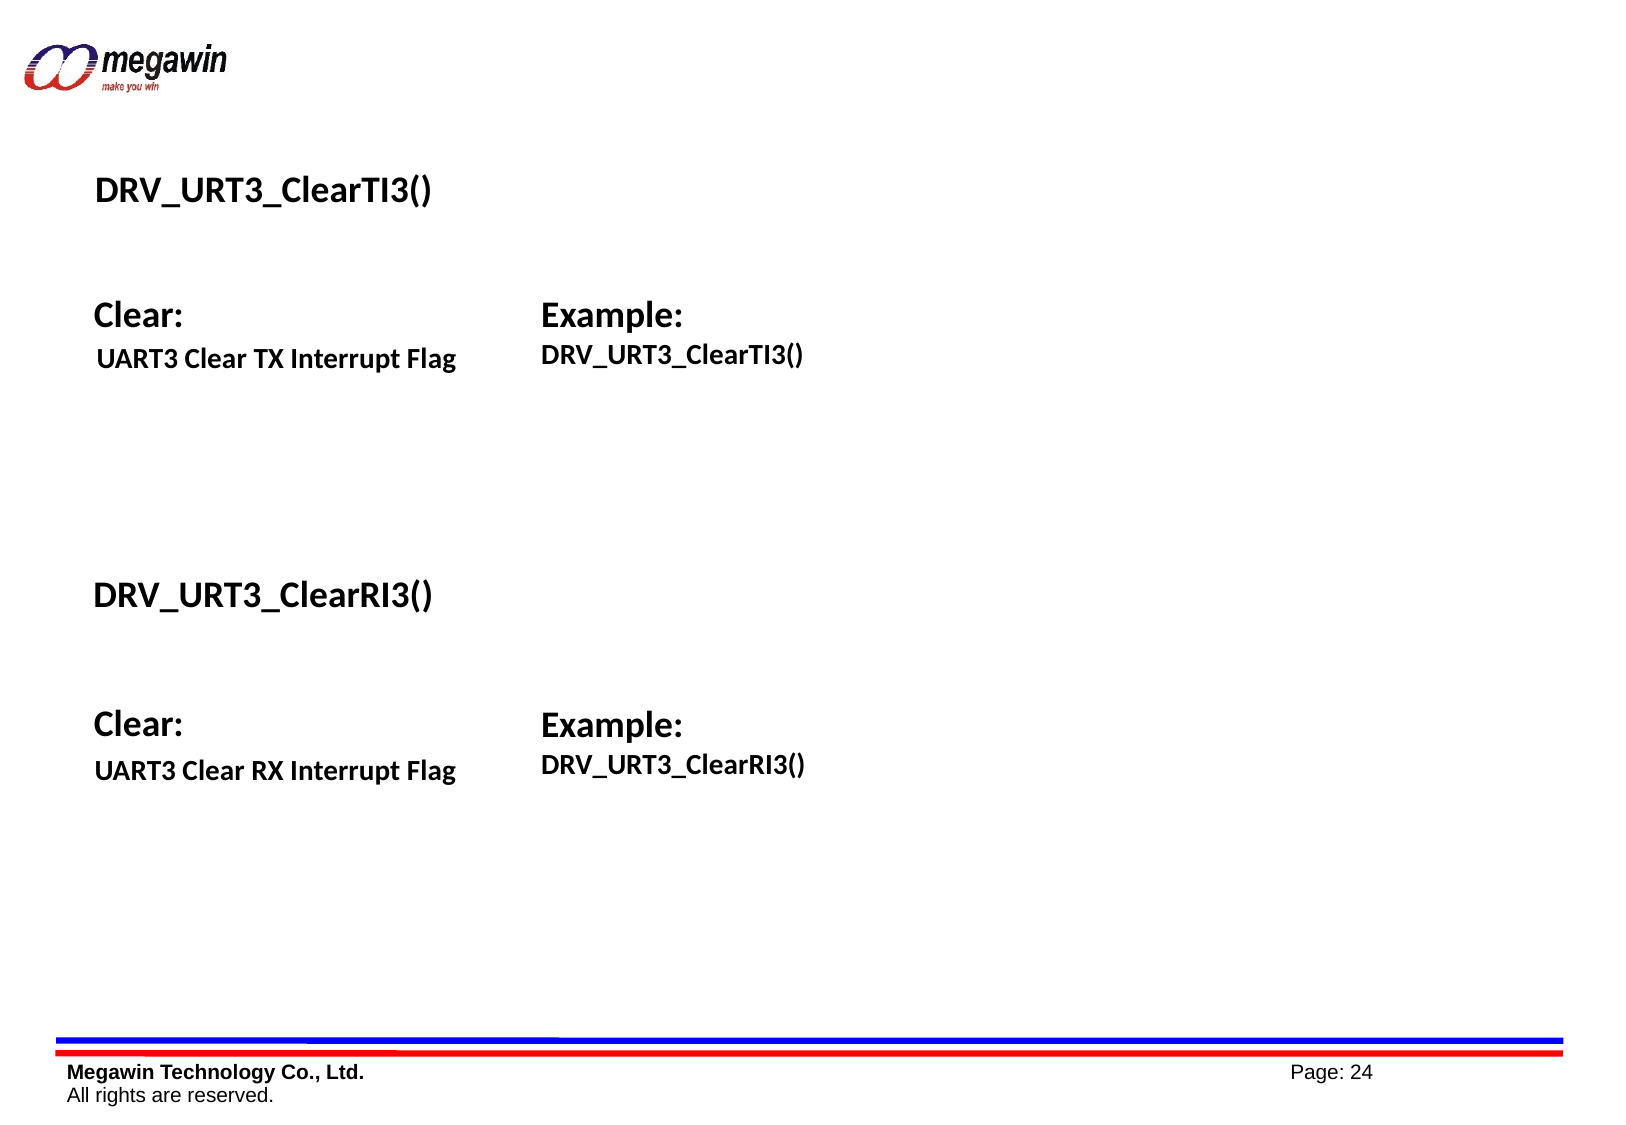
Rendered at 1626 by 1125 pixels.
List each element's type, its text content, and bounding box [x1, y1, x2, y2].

text_box UART3 Clear TX Interrupt Flag [81, 332, 472, 382]
text_box Example: DRV_URT3_ClearRI3() [526, 692, 1605, 788]
text_box DRV_URT3_ClearRI3() [78, 562, 1008, 623]
text_box Clear: [79, 692, 199, 743]
picture [19, 37, 231, 97]
text_box DRV_URT3_ClearTI3() [80, 157, 448, 217]
text_box Clear: [79, 282, 199, 343]
text_box Example: DRV_URT3_ClearTI3() [526, 282, 1394, 413]
text_box UART3 Clear RX Interrupt Flag [79, 743, 472, 794]
